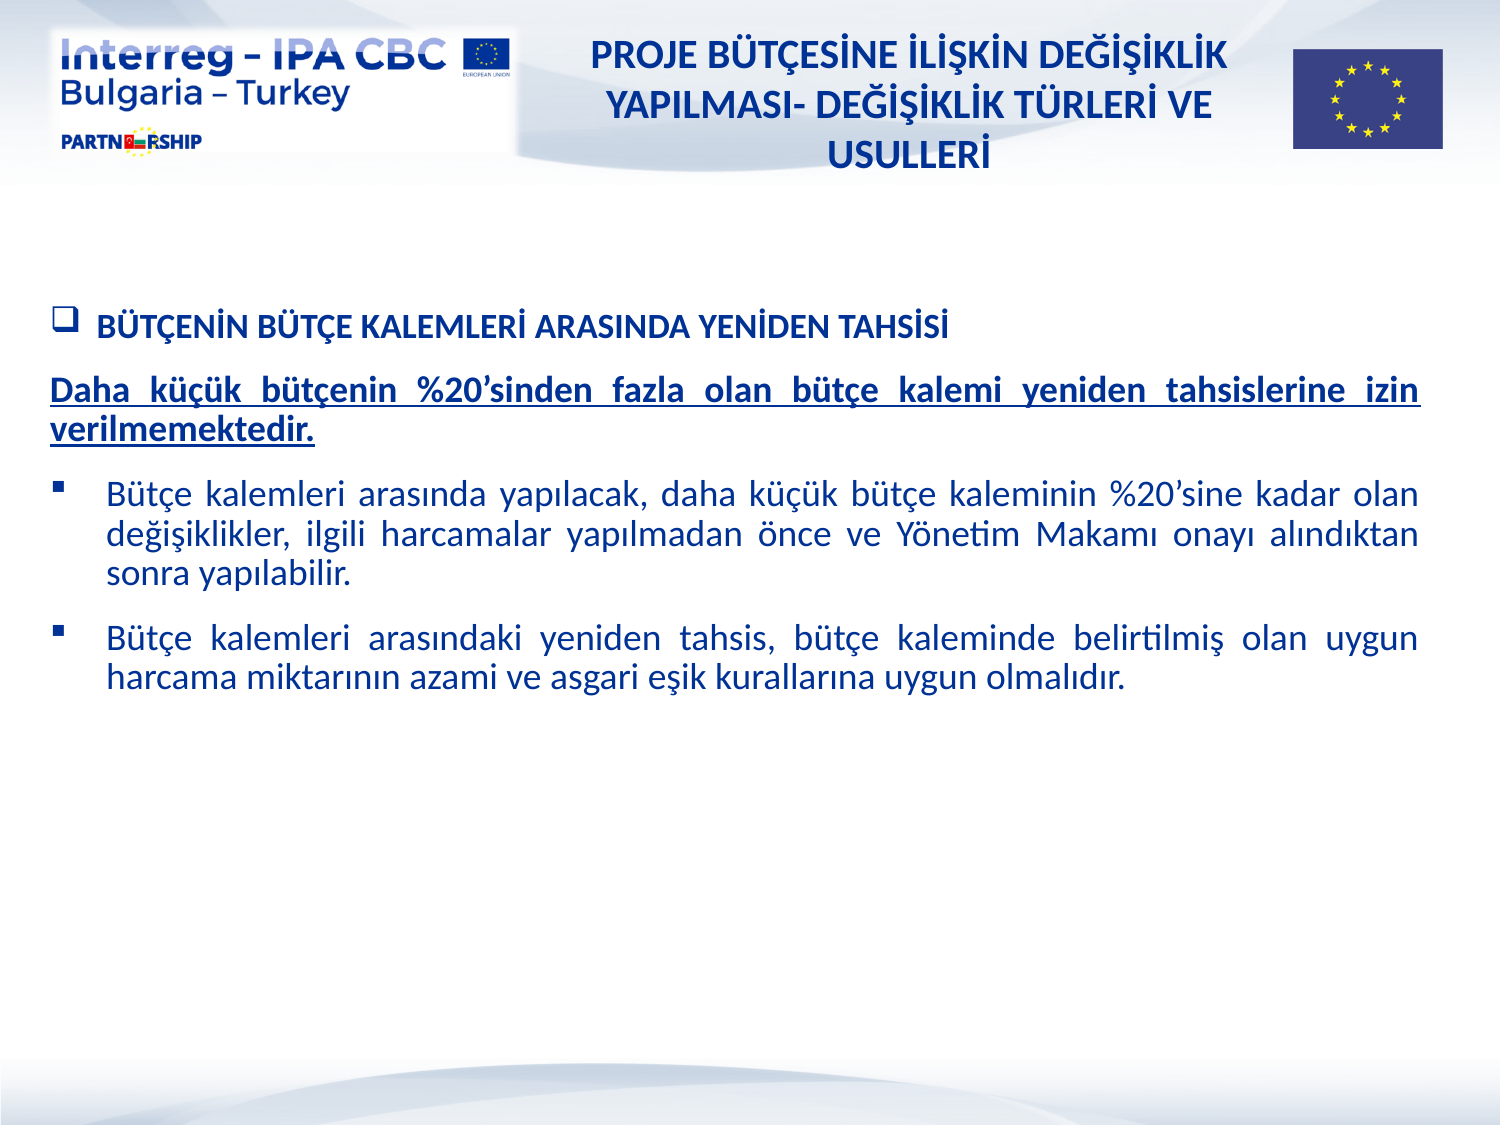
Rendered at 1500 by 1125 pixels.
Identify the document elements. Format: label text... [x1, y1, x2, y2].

text_box BÜTÇENİN BÜTÇE KALEMLERİ ARASINDA YENİDEN TAHSİSİ Daha küçük bütçenin %20’sinden fazla olan bütçe kalemi yeniden tahsislerine izin verilmemektedir. Bütçe kalemleri arasında yapılacak, daha küçük bütçe kaleminin %20’sine kadar olan değişiklikler, ilgili harcamalar yapılmadan önce ve Yönetim Makamı onayı alındıktan sonra yapılabilir. Bütçe kalemleri arasındaki yeniden tahsis, bütçe kaleminde belirtilmiş olan uygun harcama miktarının azami ve asgari eşik kurallarına uygun olmalıdır. [34, 194, 1436, 1057]
picture [0, 1058, 1500, 1125]
picture [0, 0, 1500, 185]
